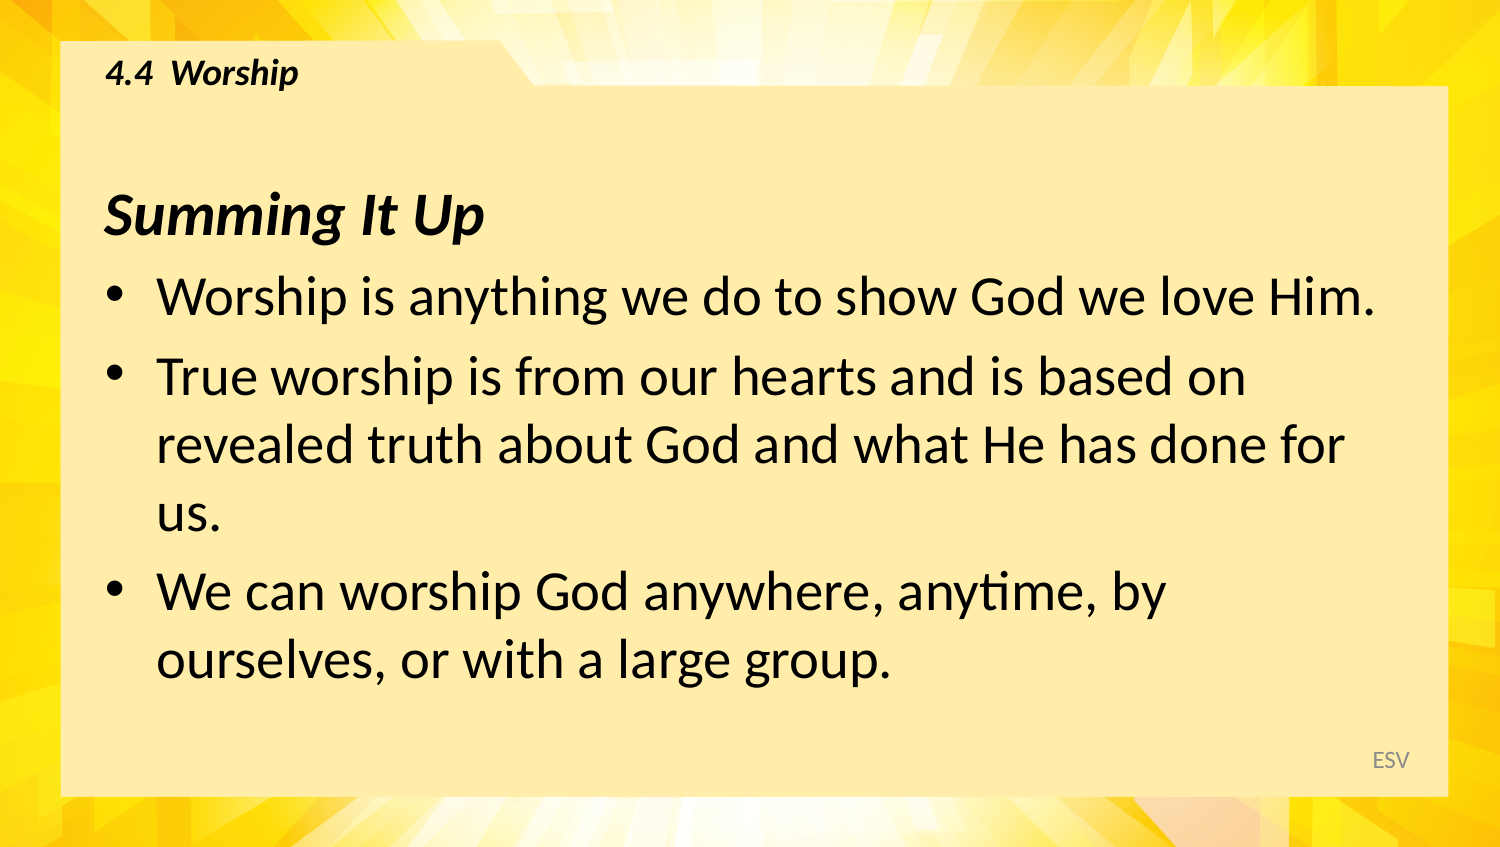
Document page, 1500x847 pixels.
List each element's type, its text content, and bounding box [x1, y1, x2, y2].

title 4.4 Worship [89, 33, 1420, 108]
picture [0, 0, 1500, 847]
list Summing It Up Worship is anything we do to show God we love Him. True worship is from our hearts and is based on revealed truth about God and what He has done for us. We can worship God anywhere, anytime, by ourselves, or with a large group. [89, 141, 1403, 722]
footer ESV [950, 736, 1425, 782]
